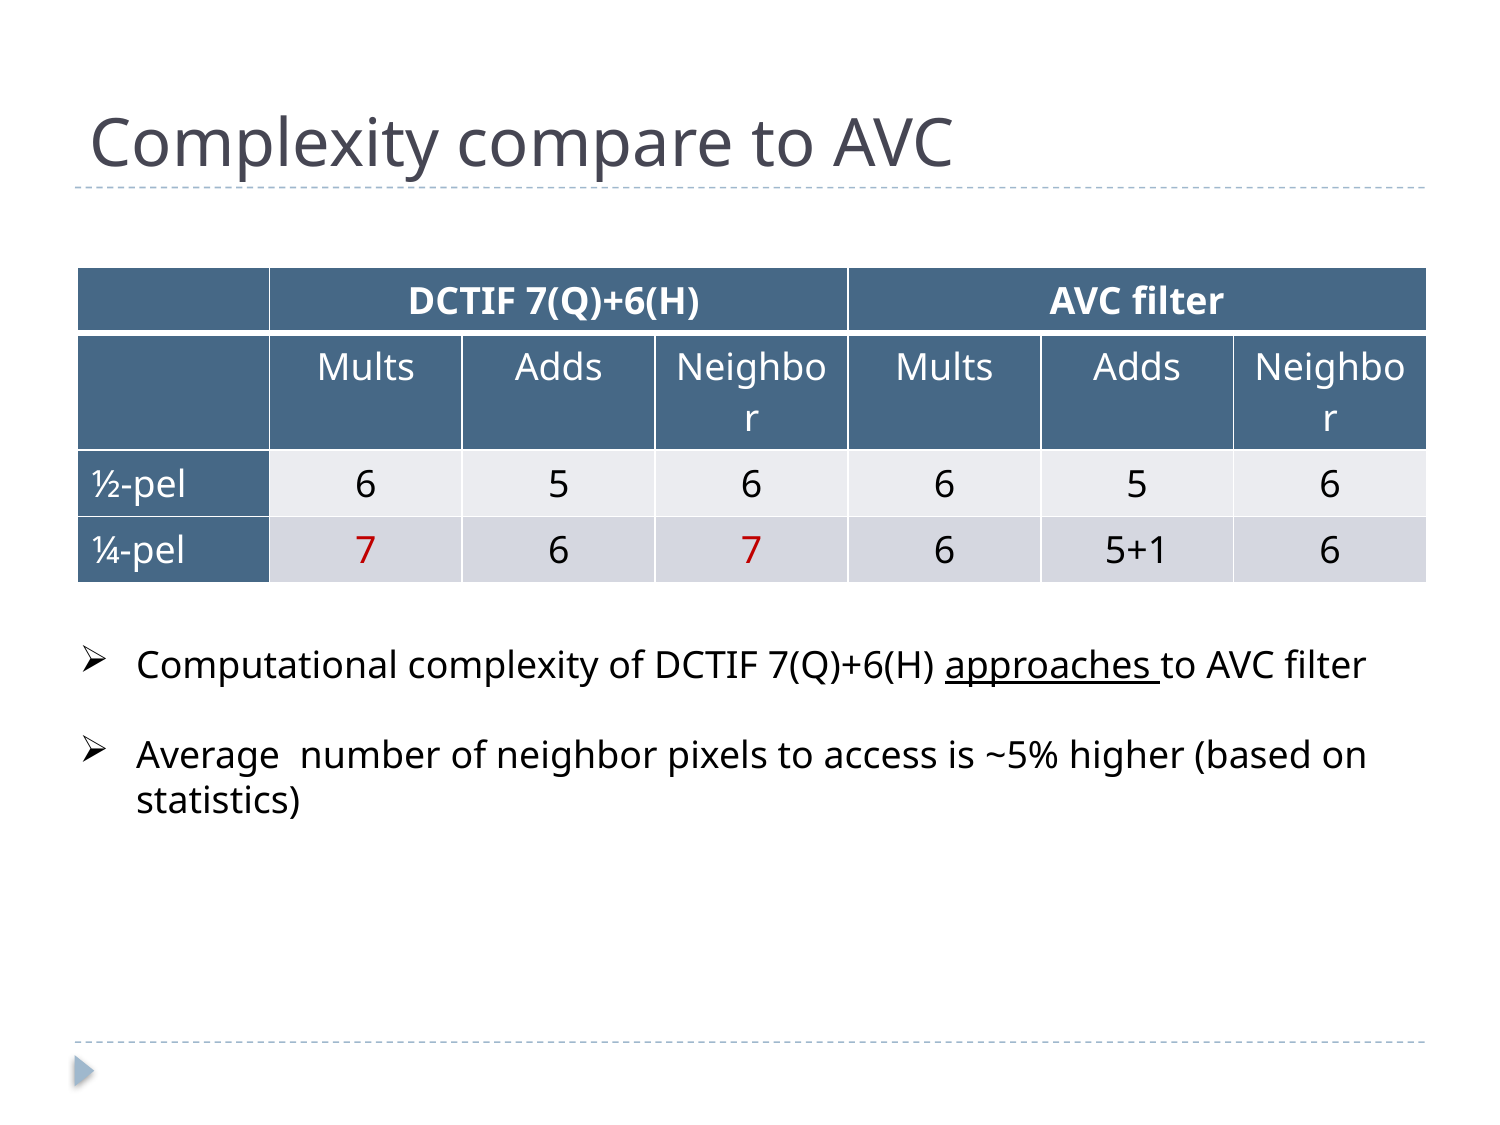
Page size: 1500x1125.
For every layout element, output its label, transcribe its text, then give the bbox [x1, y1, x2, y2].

table_header DCTIF 7(Q)+6(H) [270, 268, 847, 330]
table_cell Neighbor [656, 336, 847, 449]
table_cell Mults [849, 336, 1040, 449]
table_header [78, 268, 269, 330]
table_cell 6 [270, 451, 461, 516]
table_cell 7 [270, 517, 461, 582]
table_cell ¼-pel [78, 517, 269, 582]
table_cell 5 [463, 451, 654, 516]
table_header AVC filter [849, 268, 1426, 330]
table_cell 6 [656, 451, 847, 516]
table_cell 6 [849, 517, 1040, 582]
text_box Computational complexity of DCTIF 7(Q)+6(H) approaches to AVC filter Average number of neighbor pixels to access is ~5% higher (based on statistics) [64, 633, 1459, 919]
table_cell Adds [1042, 336, 1233, 449]
table_cell 5 [1042, 451, 1233, 516]
table_cell 6 [849, 451, 1040, 516]
table_cell ½-pel [78, 451, 269, 516]
title Complexity compare to AVC [75, 24, 1425, 188]
table_cell 6 [1234, 451, 1426, 516]
table_cell 7 [656, 517, 847, 582]
table_cell 6 [1234, 517, 1426, 582]
table_cell 5+1 [1042, 517, 1233, 582]
table_cell 6 [463, 517, 654, 582]
table_cell Adds [463, 336, 654, 449]
table_cell Mults [270, 336, 461, 449]
table_cell Neighbor [1234, 336, 1426, 449]
table_cell [78, 336, 269, 449]
